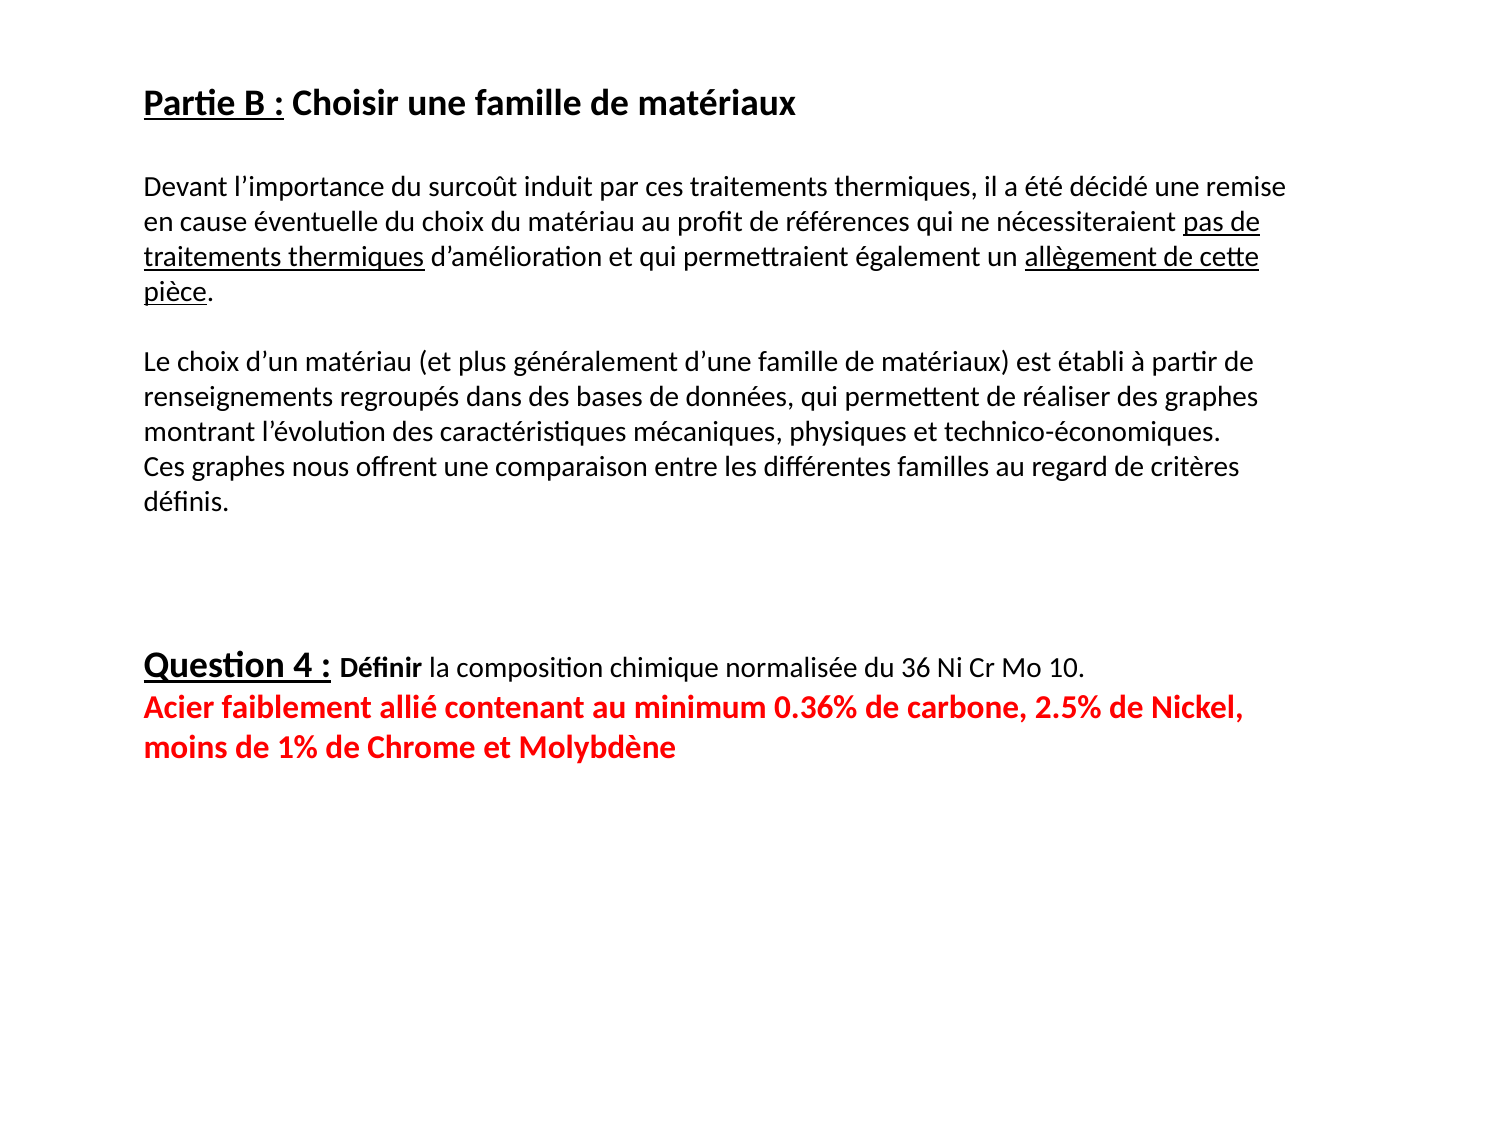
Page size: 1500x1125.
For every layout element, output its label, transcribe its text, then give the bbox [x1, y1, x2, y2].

text_box Question 4 : Définir la composition chimique normalisée du 36 Ni Cr Mo 10. Acier faiblement allié contenant au minimum 0.36% de carbone, 2.5% de Nickel, moins de 1% de Chrome et Molybdène [128, 632, 1348, 773]
text_box Partie B : Choisir une famille de matériaux Devant l’importance du surcoût induit par ces traitements thermiques, il a été décidé une remise en cause éventuelle du choix du matériau au profit de références qui ne nécessiteraient pas de traitements thermiques d’amélioration et qui permettraient également un allègement de cette pièce. Le choix d’un matériau (et plus généralement d’une famille de matériaux) est établi à partir de renseignements regroupés dans des bases de données, qui permettent de réaliser des graphes montrant l’évolution des caractéristiques mécaniques, physiques et technico-économiques. Ces graphes nous offrent une comparaison entre les différentes familles au regard de critères définis. [128, 70, 1336, 570]
